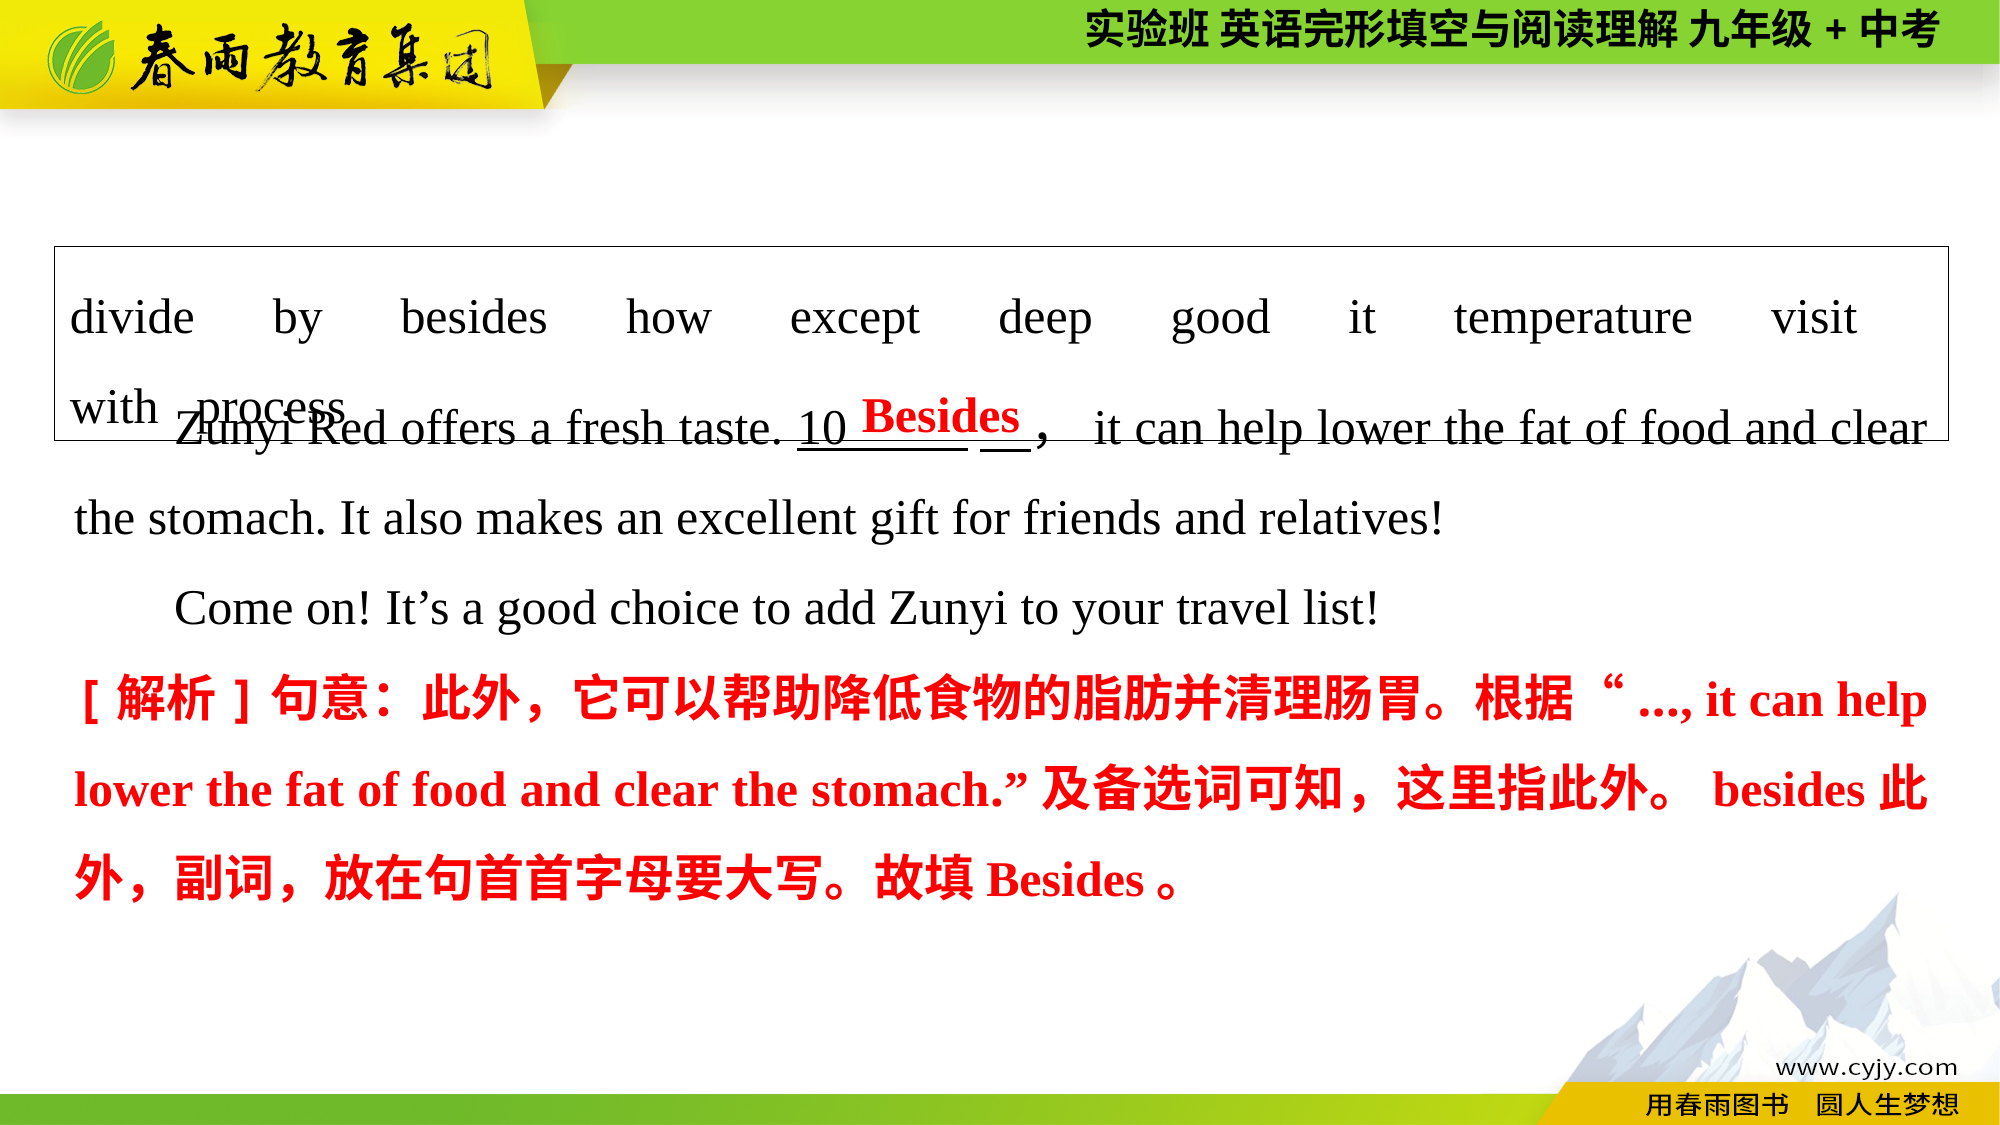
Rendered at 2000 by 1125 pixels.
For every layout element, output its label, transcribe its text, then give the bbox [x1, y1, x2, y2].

picture [0, 0, 2000, 1125]
list Zunyi Red offers a fresh taste. 10 ，it can help lower the fat of food and clear the stomach. It also makes an excellent gift for friends and relatives! Come on! It’s a good choice to add Zunyi to your travel list! [59, 441, 1944, 645]
text_box [解析]句意：此外，它可以帮助降低食物的脂肪并清理肠胃。根据“..., it can help lower the fat of food and clear the stomach.”及备选词可知，这里指此外。besides此外，副词，放在句首首字母要大写。故填Besides。 [59, 645, 1944, 914]
text_box Besides [847, 375, 1036, 451]
text_box divide by besides how except deep good it temperature visit with process [54, 246, 1949, 441]
